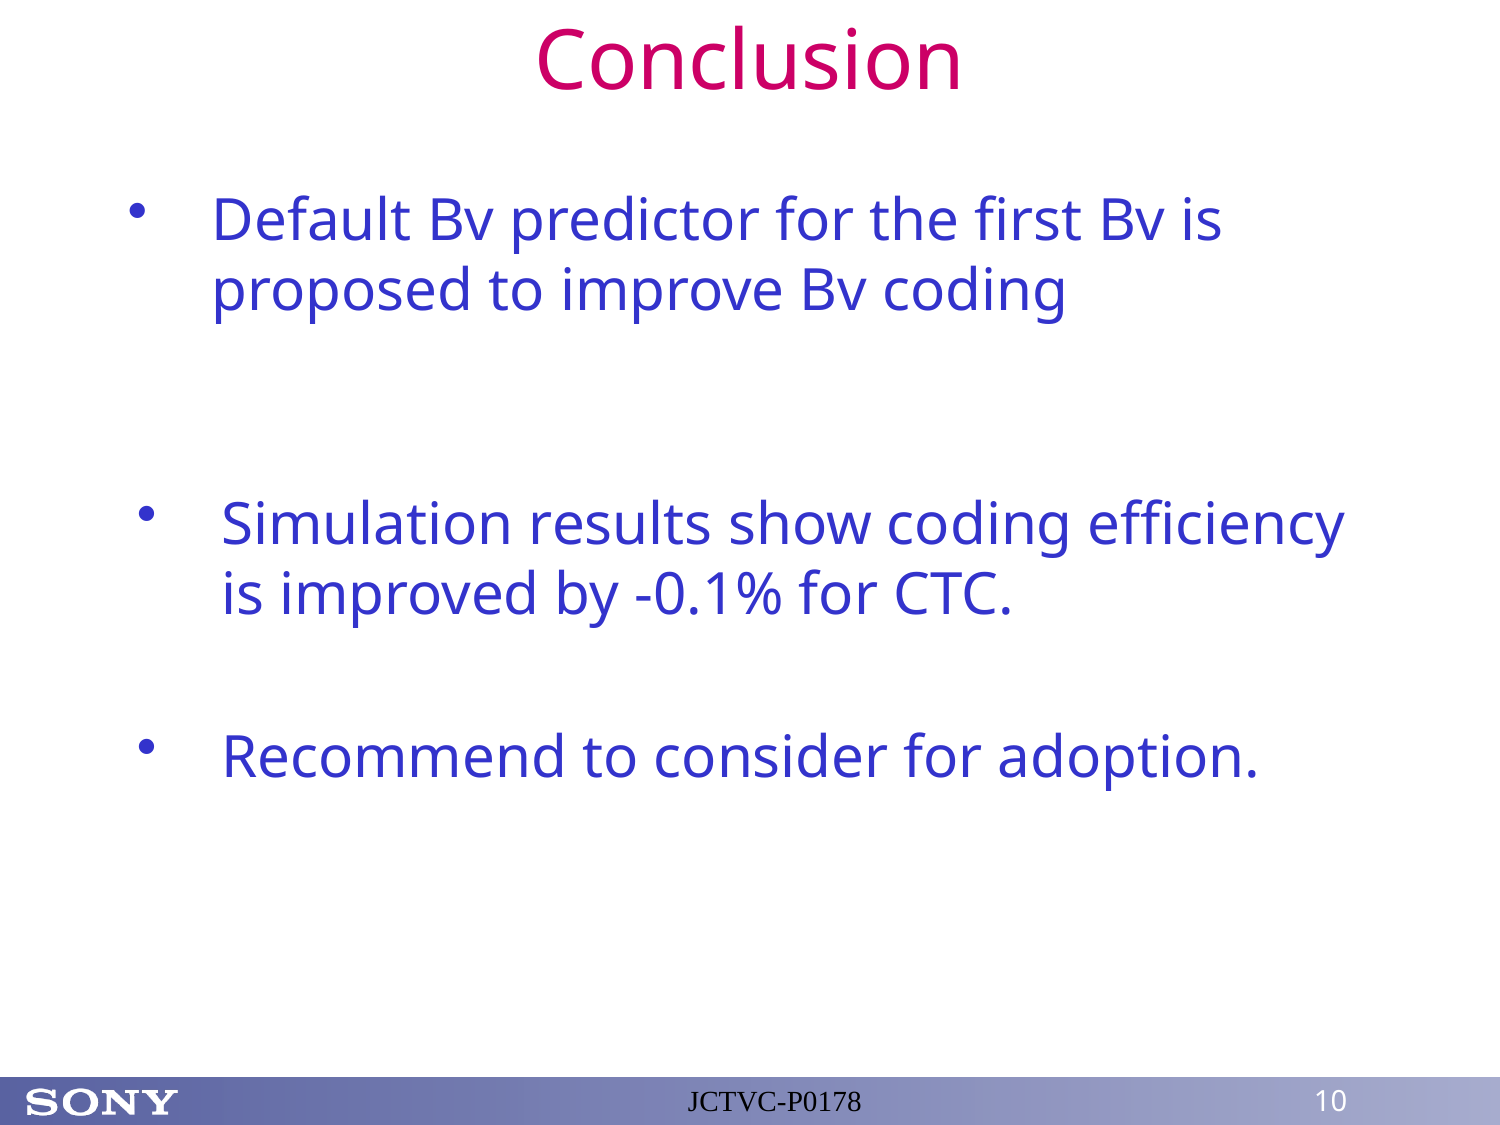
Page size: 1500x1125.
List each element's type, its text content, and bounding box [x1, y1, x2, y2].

picture [26, 1088, 178, 1116]
title Conclusion [112, 0, 1388, 115]
list Default Bv predictor for the first Bv is proposed to improve Bv coding Simulation results show coding efficiency is improved by -0.1% for CTC. Recommend to consider for adoption. [112, 174, 1388, 1076]
slide_number 10 [1049, 1074, 1363, 1125]
footer JCTVC-P0178 [537, 1074, 1013, 1125]
